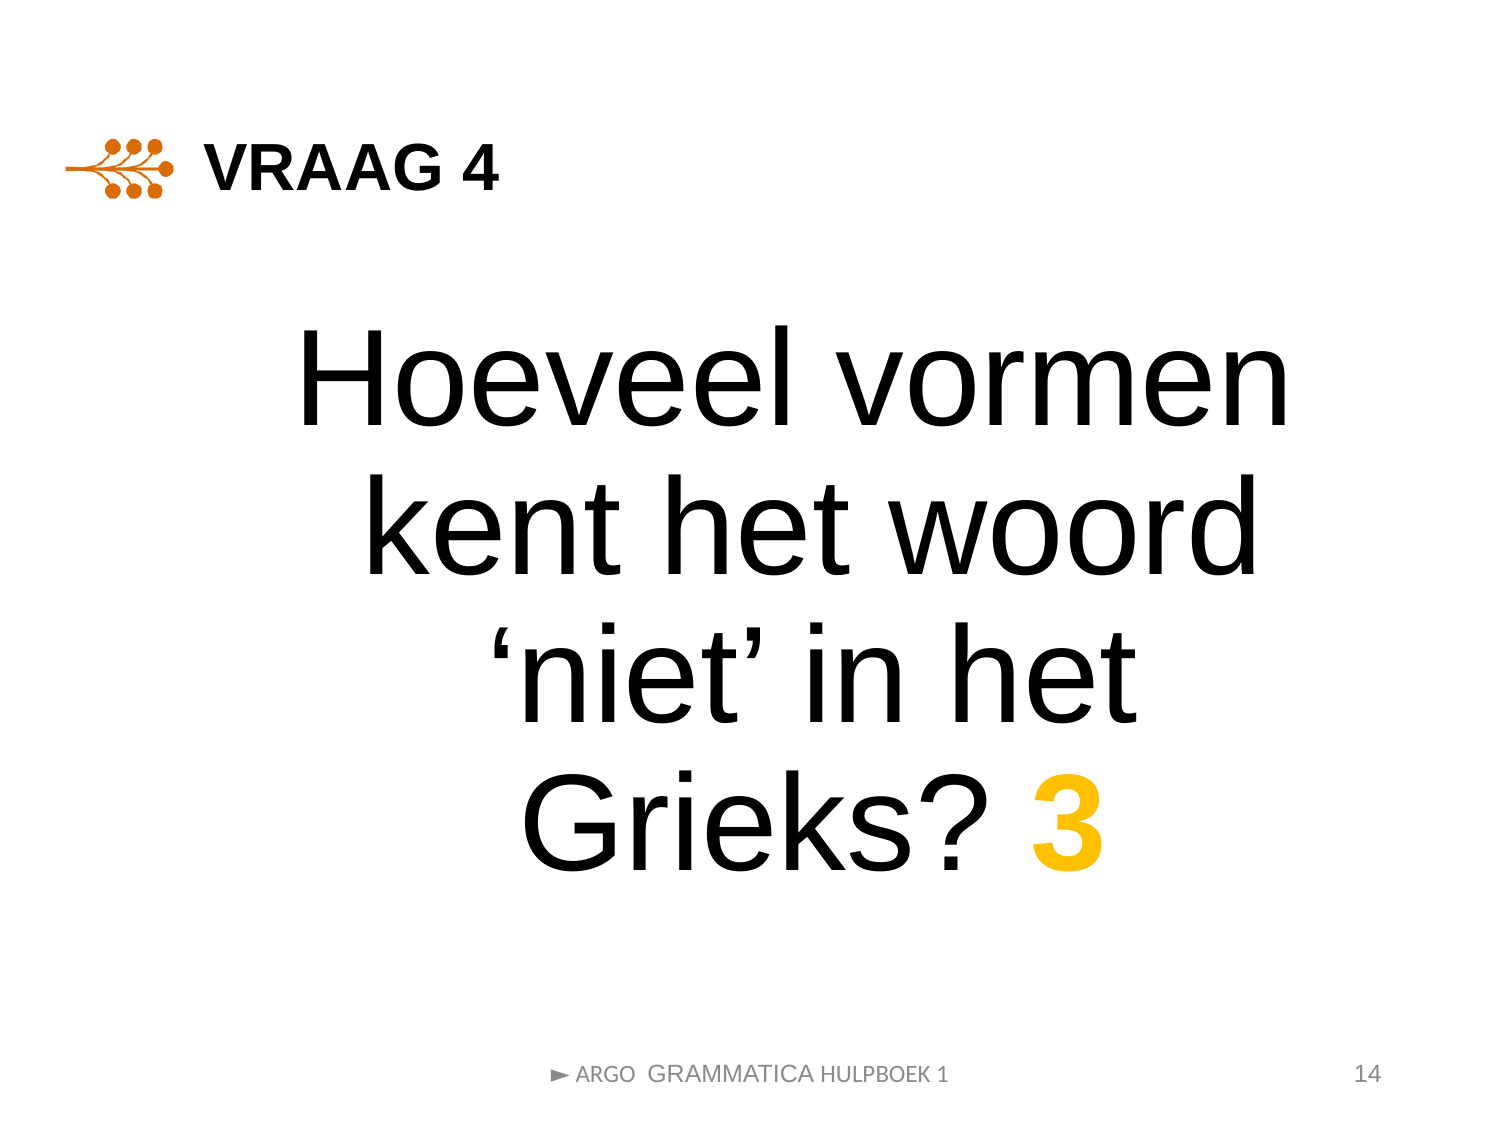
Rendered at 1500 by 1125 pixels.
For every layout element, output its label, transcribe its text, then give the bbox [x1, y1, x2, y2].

picture [65, 138, 174, 199]
list Hoeveel vormen kent het woord ‘niet’ in het Grieks? 3 [190, 299, 1397, 1014]
slide_number 14 [1059, 1042, 1397, 1103]
footer ► ARGO GRAMMATICA HULPBOEK 1 [496, 1042, 1004, 1103]
title Vraag 4 [188, 59, 1397, 278]
